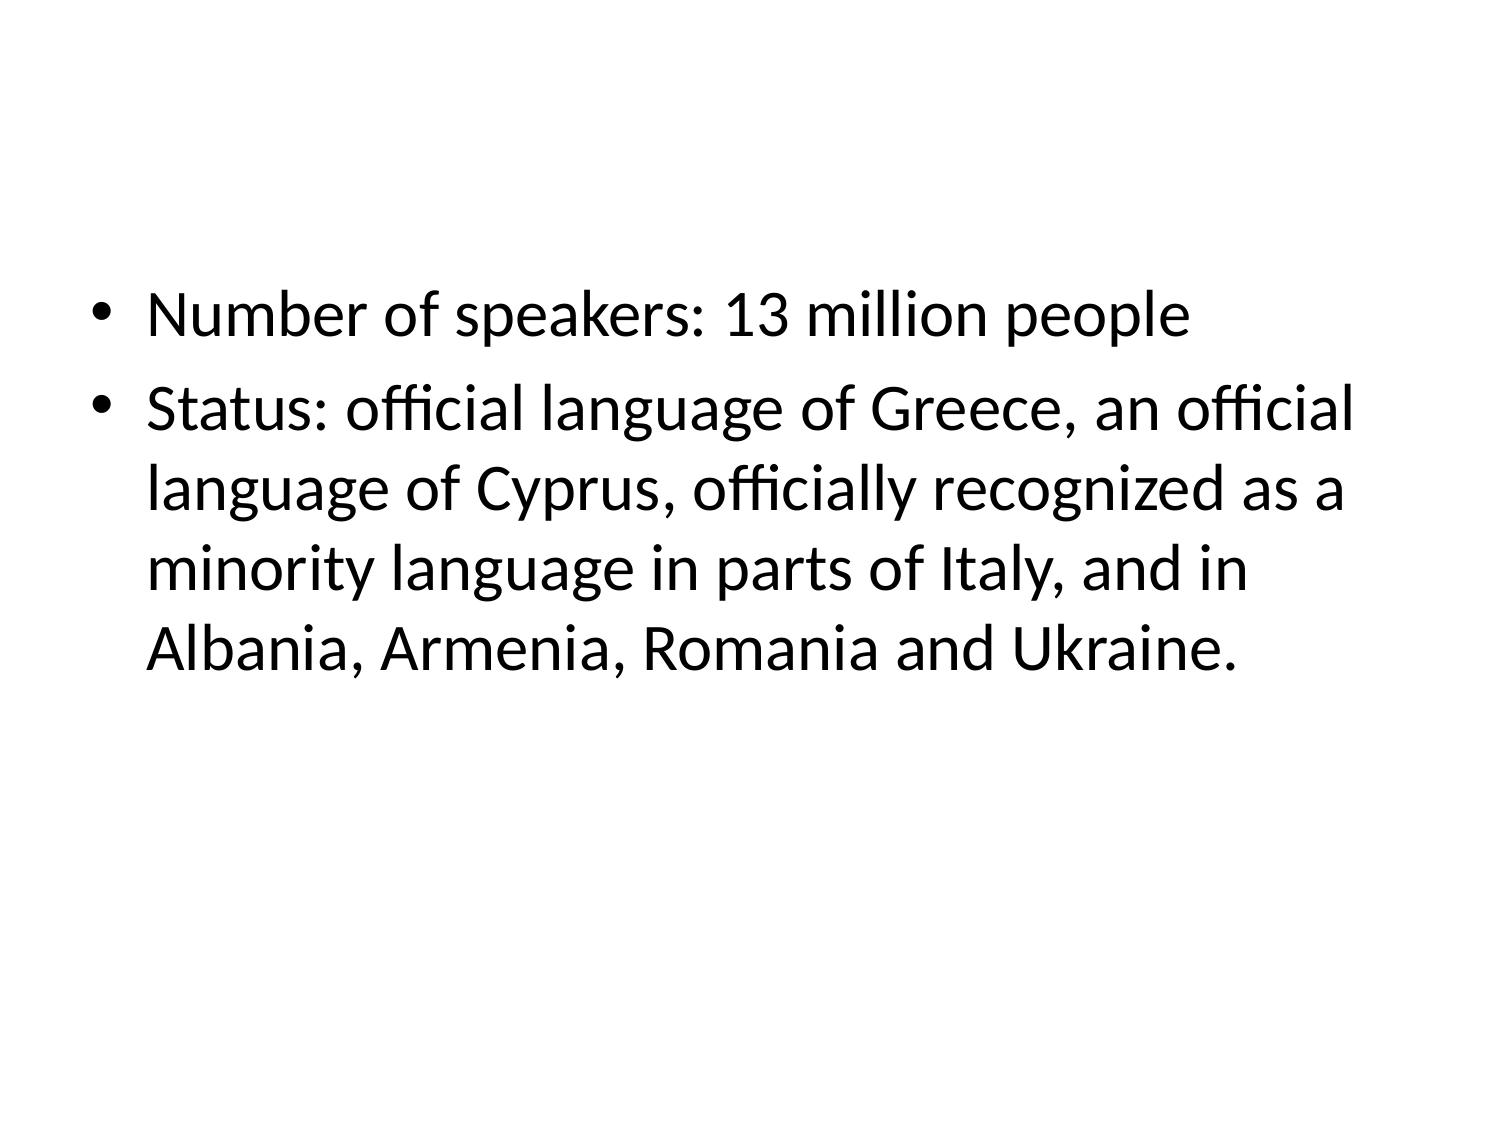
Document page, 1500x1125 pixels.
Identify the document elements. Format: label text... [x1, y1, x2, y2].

list Number of speakers: 13 million people Status: official language of Greece, an official language of Cyprus, officially recognized as a minority language in parts of Italy, and in Albania, Armenia, Romania and Ukraine. [75, 262, 1425, 1005]
